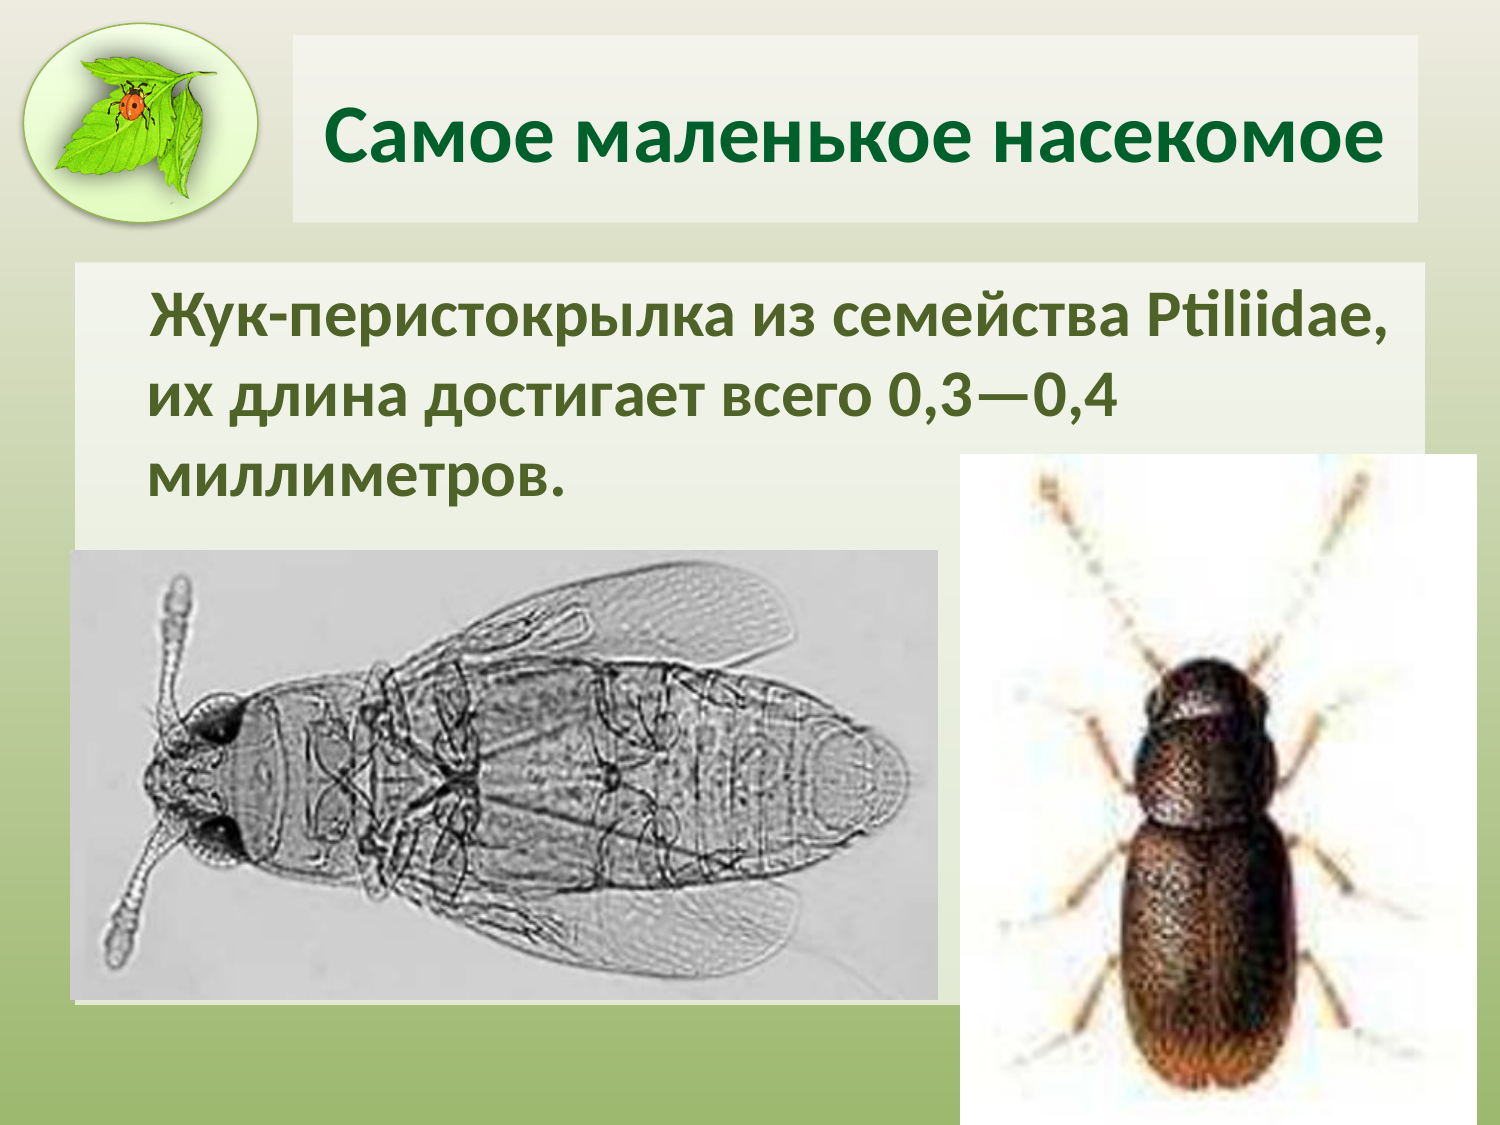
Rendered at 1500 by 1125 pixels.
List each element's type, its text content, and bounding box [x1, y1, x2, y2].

picture [46, 35, 227, 211]
title Самое маленькое насекомое [292, 35, 1418, 223]
list Жук-перистокрылка из семейства Ptiliidae, их длина достигает всего 0,3—0,4 миллиметров. [75, 262, 1425, 1005]
picture [960, 454, 1477, 1125]
picture [70, 550, 938, 1000]
